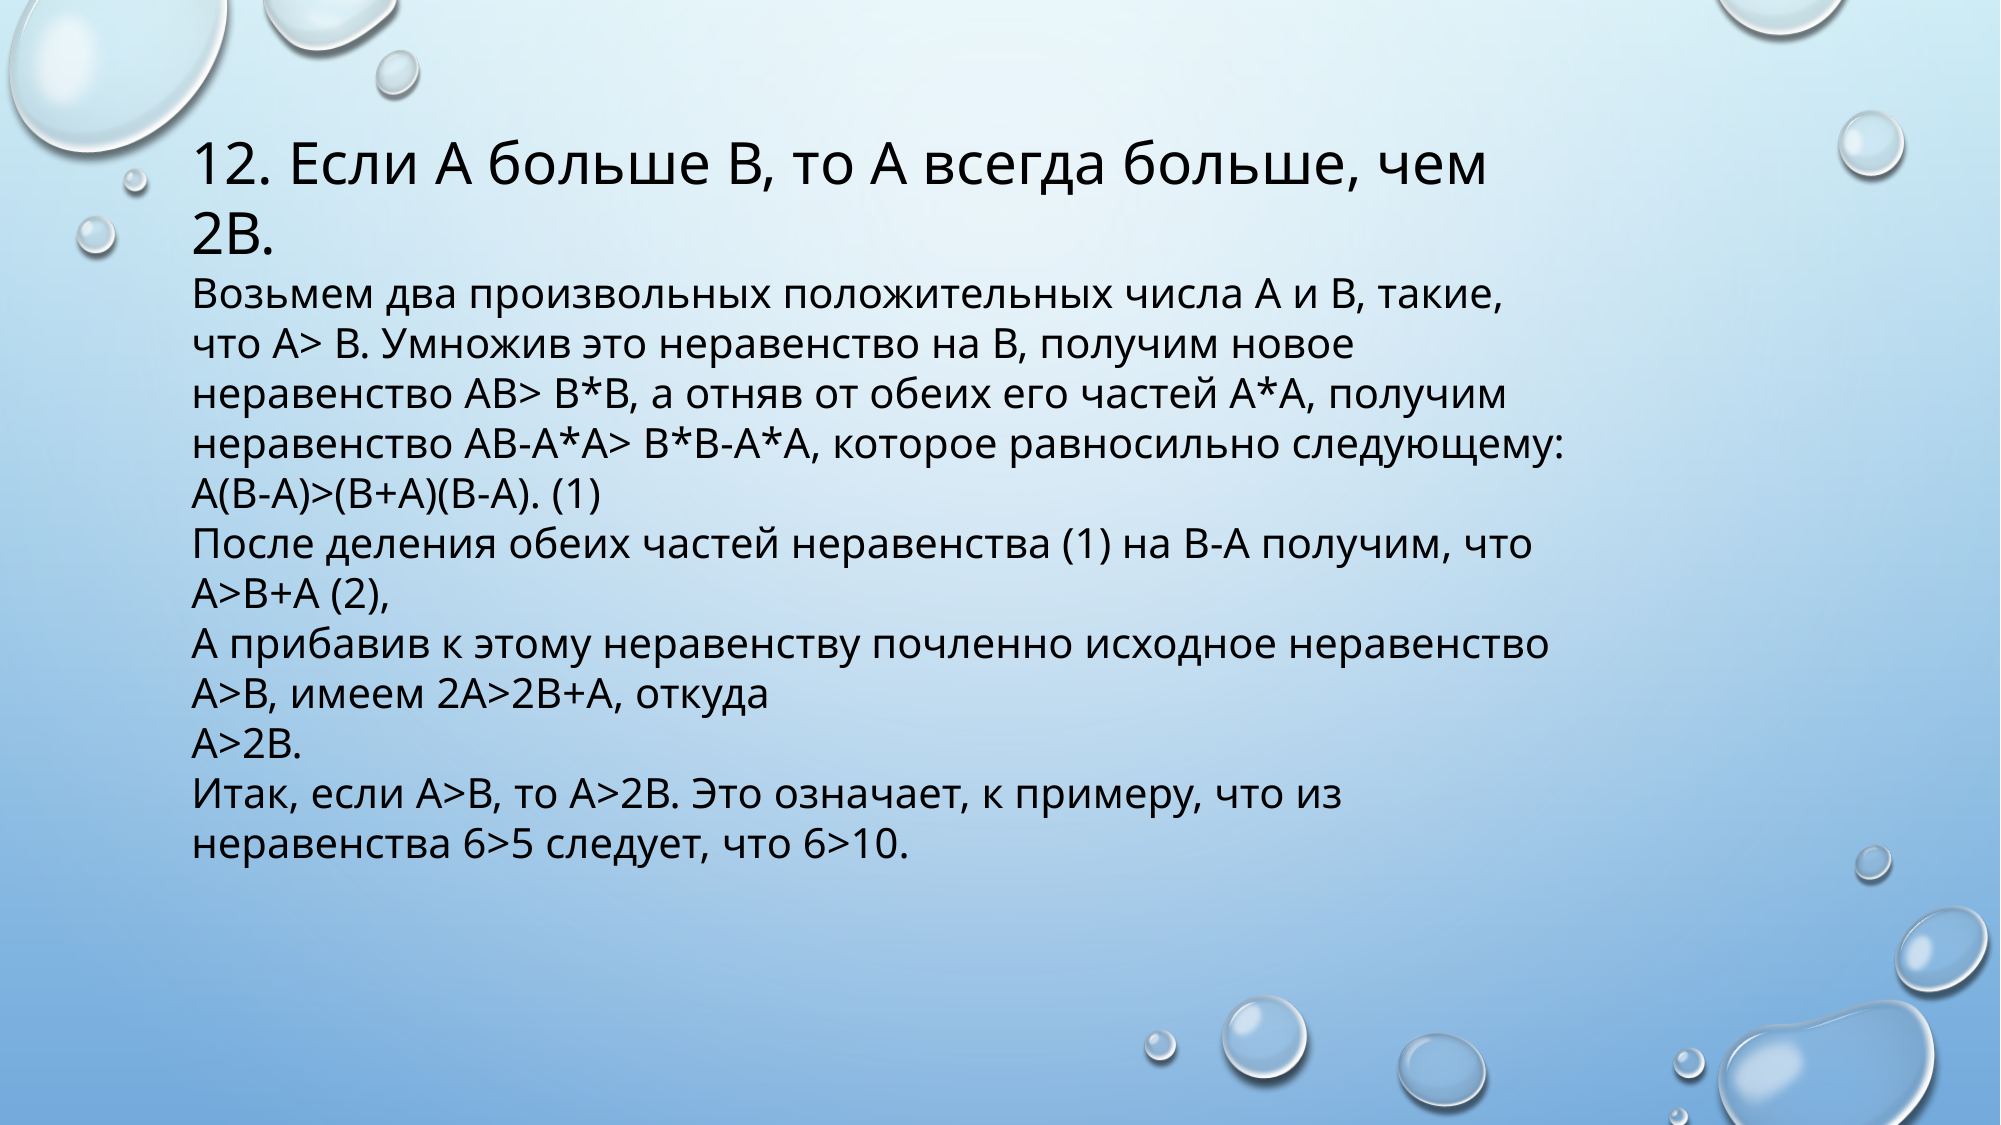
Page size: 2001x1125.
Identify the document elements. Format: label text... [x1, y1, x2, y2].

text_box 12. Если А больше В, то А всегда больше, чем 2В. Возьмем два произвольных положительных числа А и В, такие, что А> В. Умножив это неравенство на В, получим новое неравенство АВ> В*В, а отняв от обеих его частей А*А, получим неравенство АВ-А*А> В*В-А*А, которое равносильно следующему: А(В-А)>(В+А)(В-А). (1) После деления обеих частей неравенства (1) на В-А получим, что А>В+А (2), А прибавив к этому неравенству почленно исходное неравенство А>В, имеем 2А>2В+А, откуда А>2В. Итак, если А>В, то А>2В. Это означает, к примеру, что из неравенства 6>5 следует, что 6>10. [176, 118, 1593, 874]
picture [0, 0, 2000, 1125]
